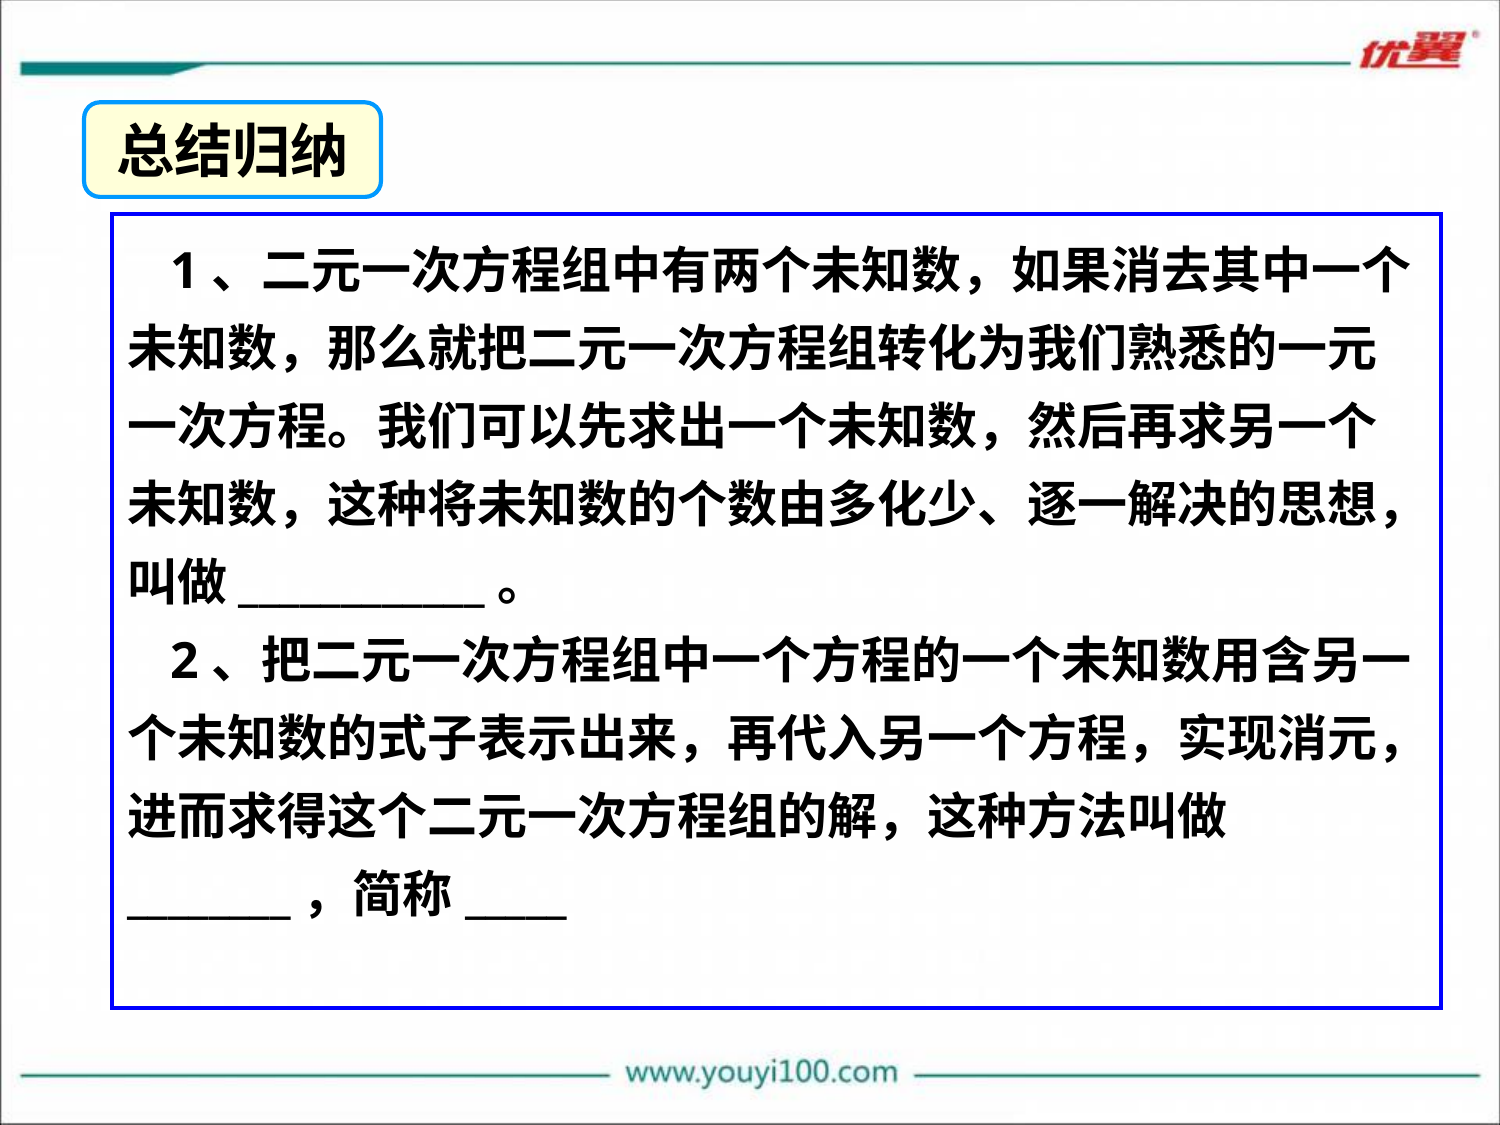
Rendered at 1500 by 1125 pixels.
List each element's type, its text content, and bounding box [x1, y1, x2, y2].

text_box 1、二元一次方程组中有两个未知数，如果消去其中一个未知数，那么就把二元一次方程组转化为我们熟悉的一元一次方程。我们可以先求出一个未知数，然后再求另一个未知数，这种将未知数的个数由多化少、逐一解决的思想，叫做____________。 2、把二元一次方程组中一个方程的一个未知数用含另一个未知数的式子表示出来，再代入另一个方程，实现消元，进而求得这个二元一次方程组的解，这种方法叫做________，简称_____ [112, 213, 1442, 1008]
picture [0, 0, 1500, 1125]
text_box 总结归纳 [84, 102, 381, 197]
